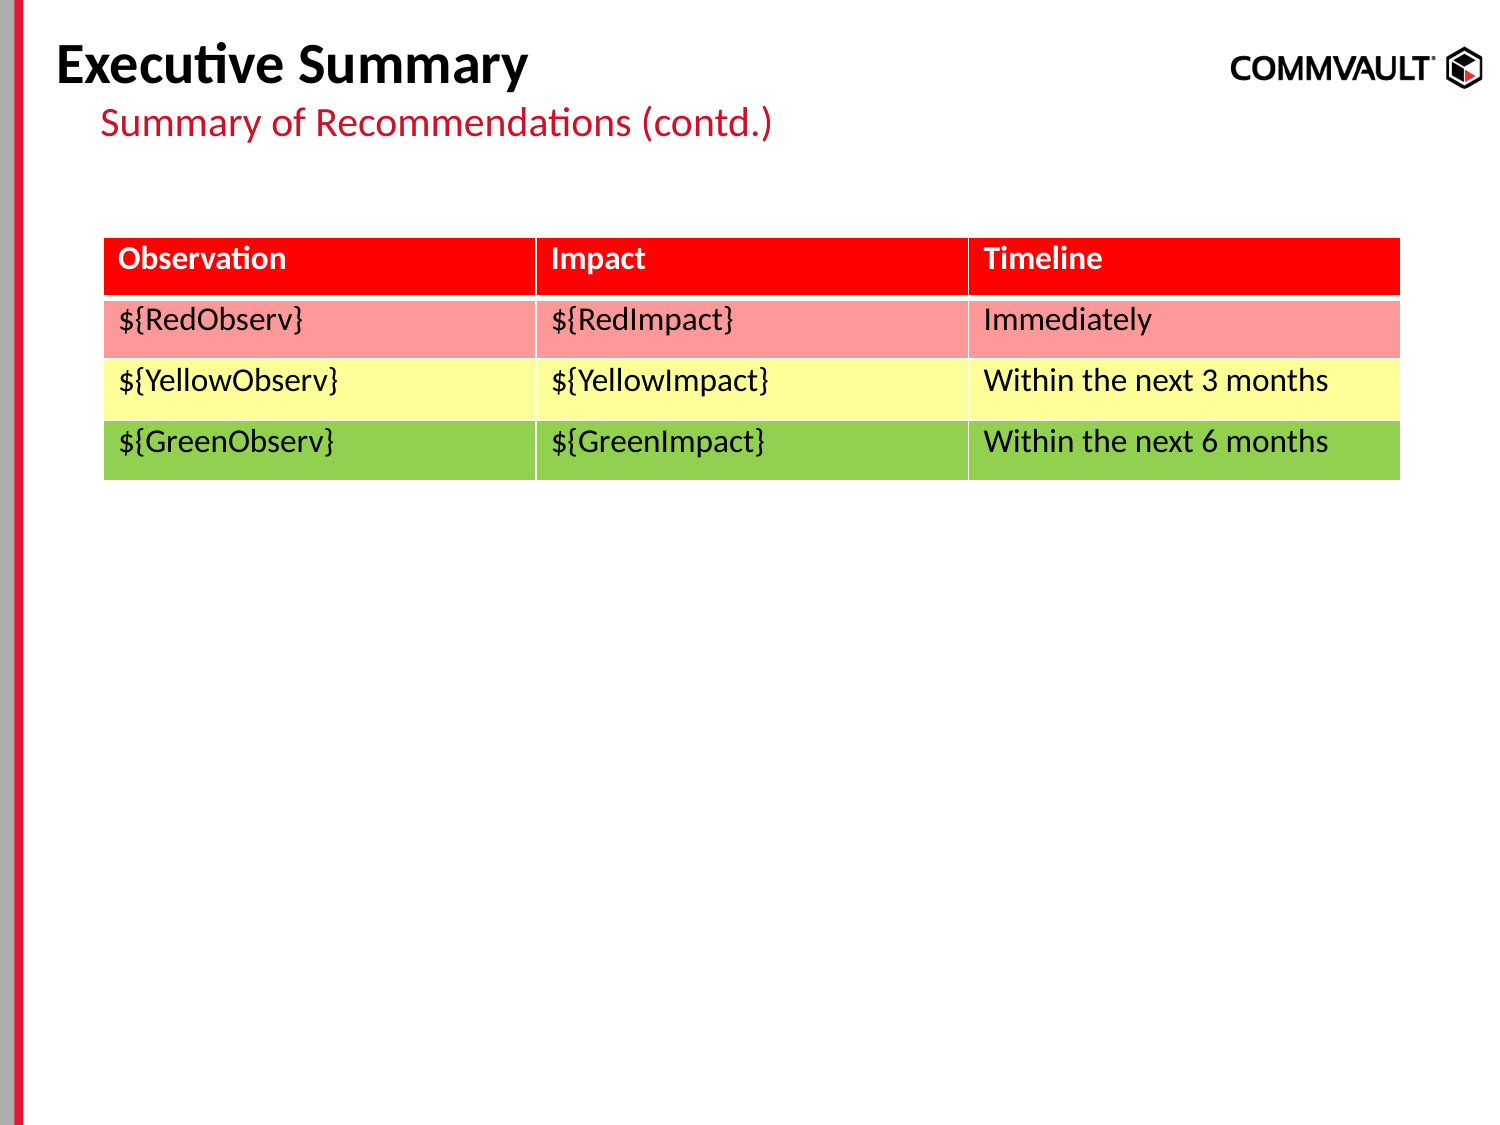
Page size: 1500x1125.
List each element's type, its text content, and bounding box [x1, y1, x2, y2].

table_cell Within the next 6 months [969, 421, 1400, 480]
table_header Timeline [969, 238, 1400, 295]
table_cell Immediately [969, 301, 1400, 358]
list Summary of Recommendations (contd.) [85, 91, 1247, 150]
table_cell ${YellowImpact} [537, 360, 968, 419]
table_cell ${RedImpact} [537, 301, 968, 358]
table_cell ${YellowObserv} [104, 360, 535, 419]
title Executive Summary [41, 30, 1247, 91]
picture [1247, 46, 1483, 89]
table_cell ${GreenObserv} [104, 421, 535, 480]
table_cell Within the next 3 months [969, 360, 1400, 419]
table_header Observation [104, 238, 535, 295]
table_header Impact [537, 238, 968, 295]
table_cell ${RedObserv} [104, 301, 535, 358]
table_cell ${GreenImpact} [537, 421, 968, 480]
